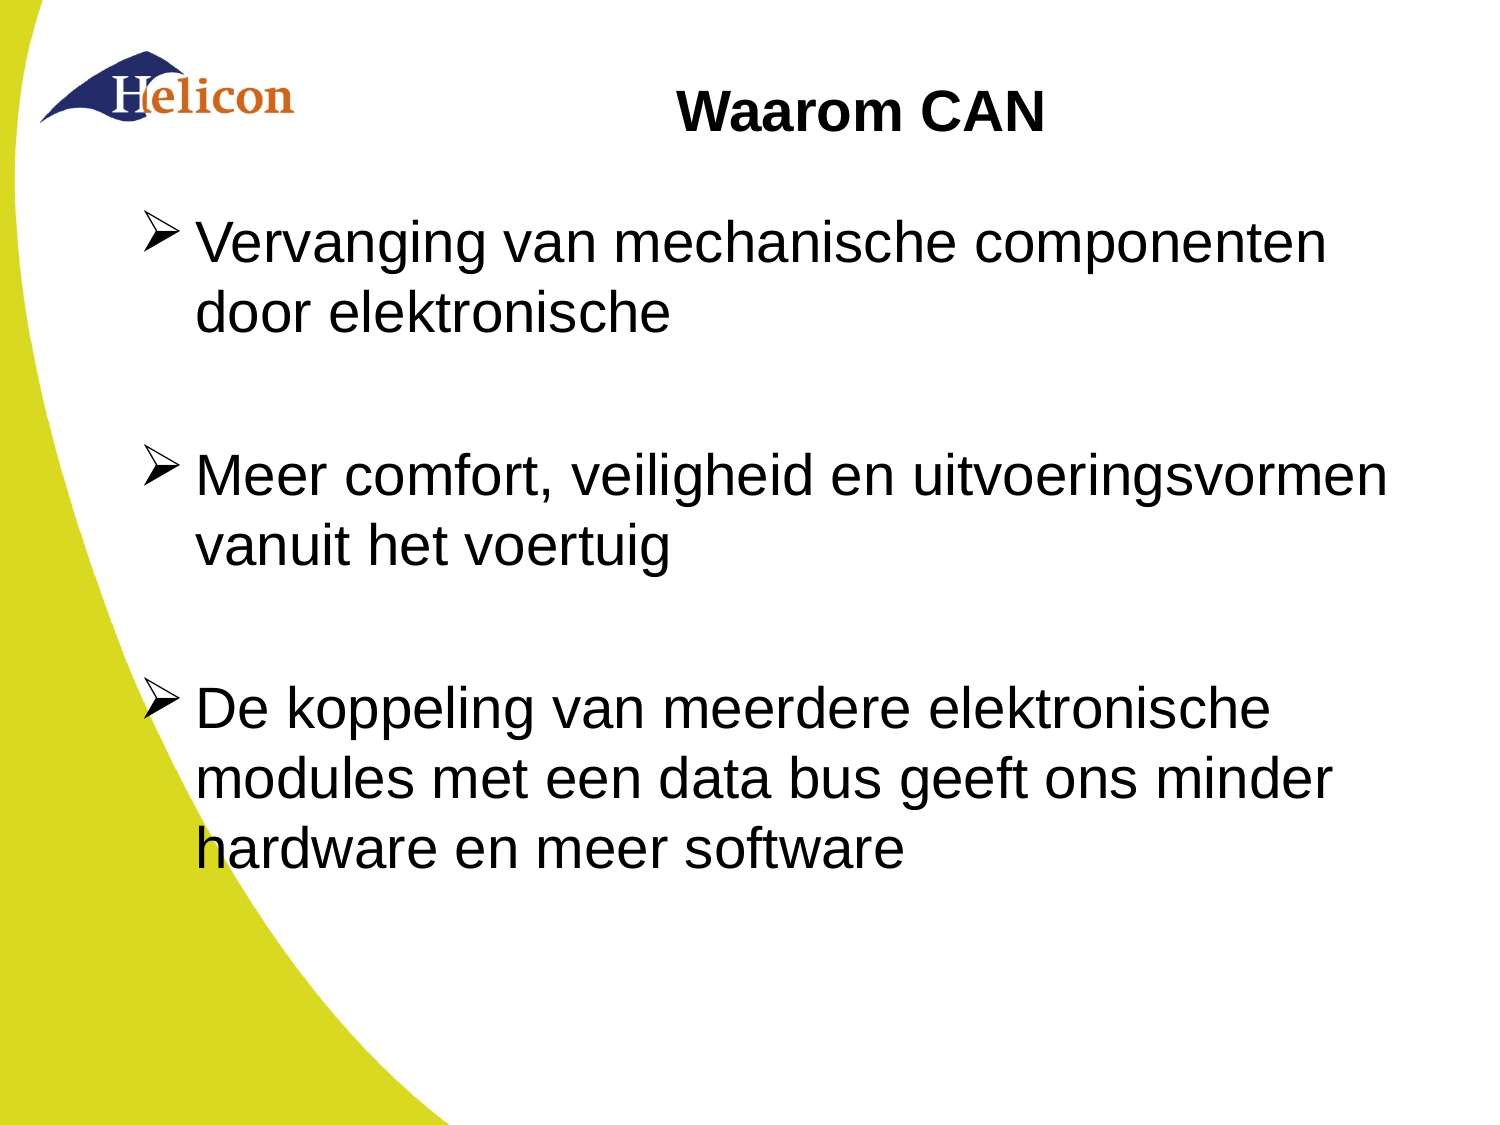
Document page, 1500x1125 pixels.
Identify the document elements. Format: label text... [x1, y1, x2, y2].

list Vervanging van mechanische componenten door elektronische Meer comfort, veiligheid en uitvoeringsvormen vanuit het voertuig De koppeling van meerdere elektronische modules met een data bus geeft ons minder hardware en meer software [123, 196, 1425, 1005]
title Waarom CAN [324, 54, 1415, 161]
picture [0, 0, 1500, 1125]
